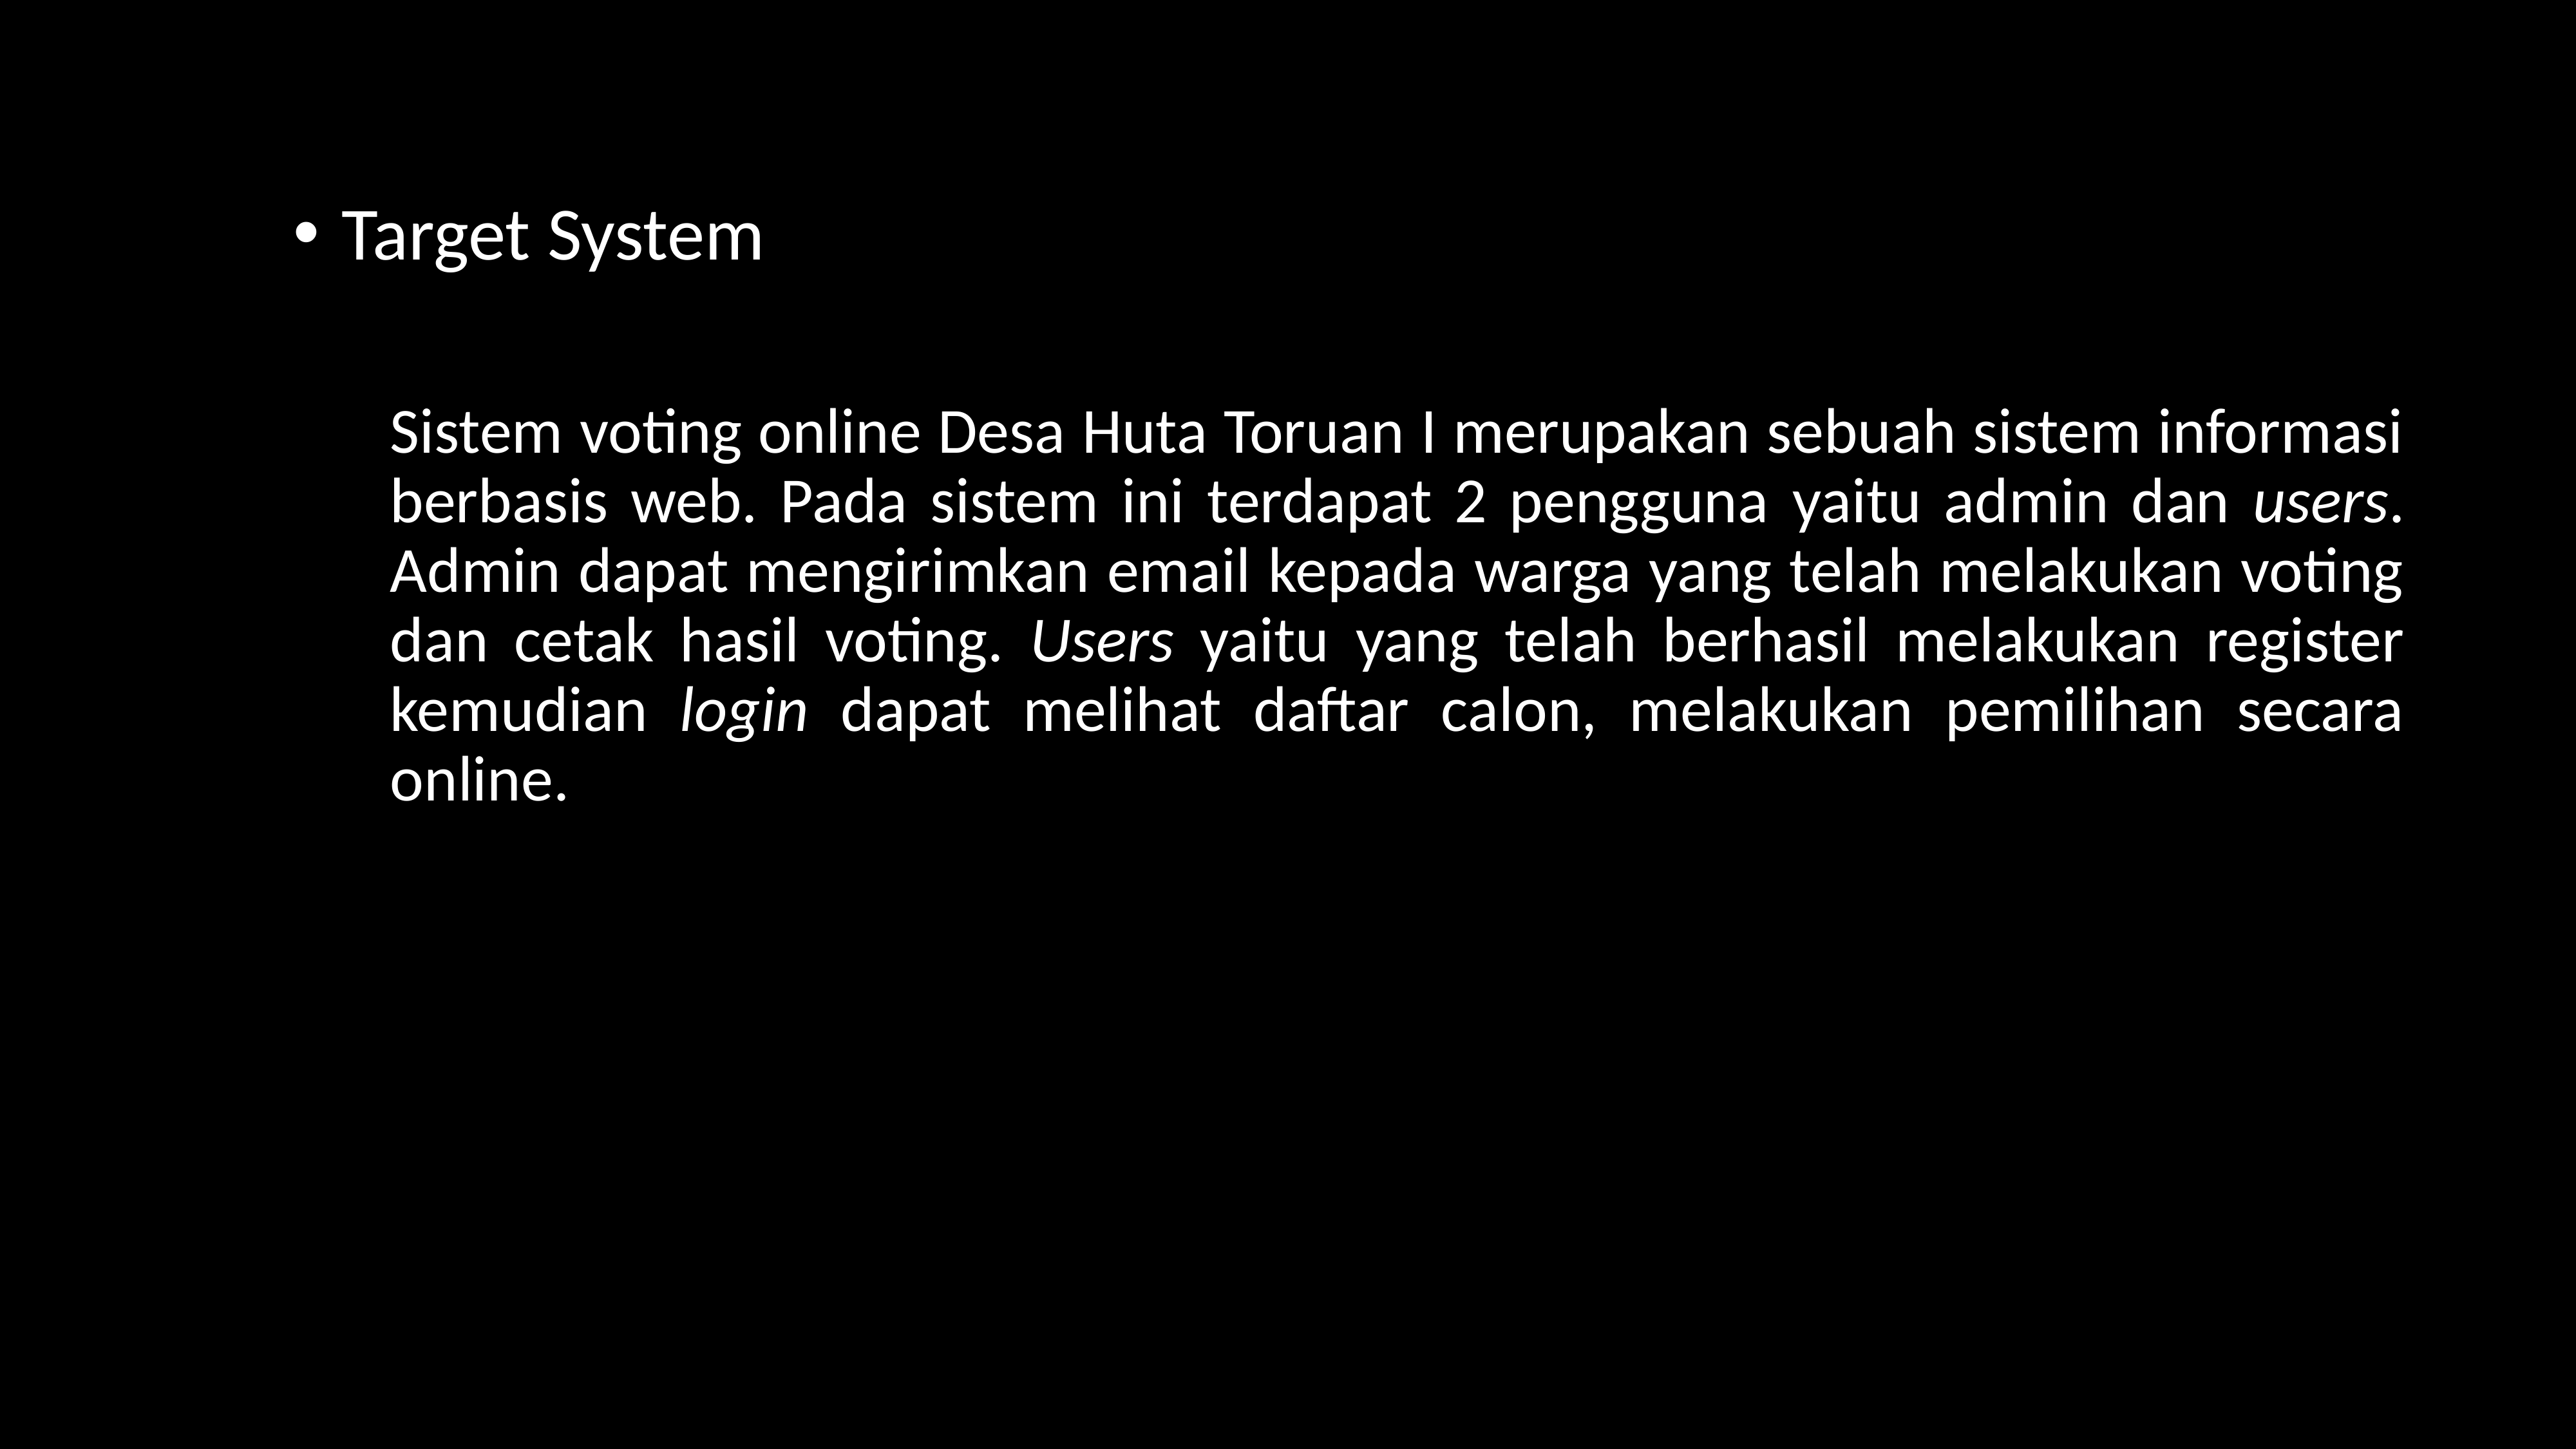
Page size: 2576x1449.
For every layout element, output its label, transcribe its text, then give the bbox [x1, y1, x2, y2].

list Target System Sistem voting online Desa Huta Toruan I merupakan sebuah sistem informasi berbasis web. Pada sistem ini terdapat 2 pengguna yaitu admin dan users. Admin dapat mengirimkan email kepada warga yang telah melakukan voting dan cetak hasil voting. Users yaitu yang telah berhasil melakukan register kemudian login dapat melihat daftar calon, melakukan pemilihan secara online. [283, 190, 2415, 1268]
